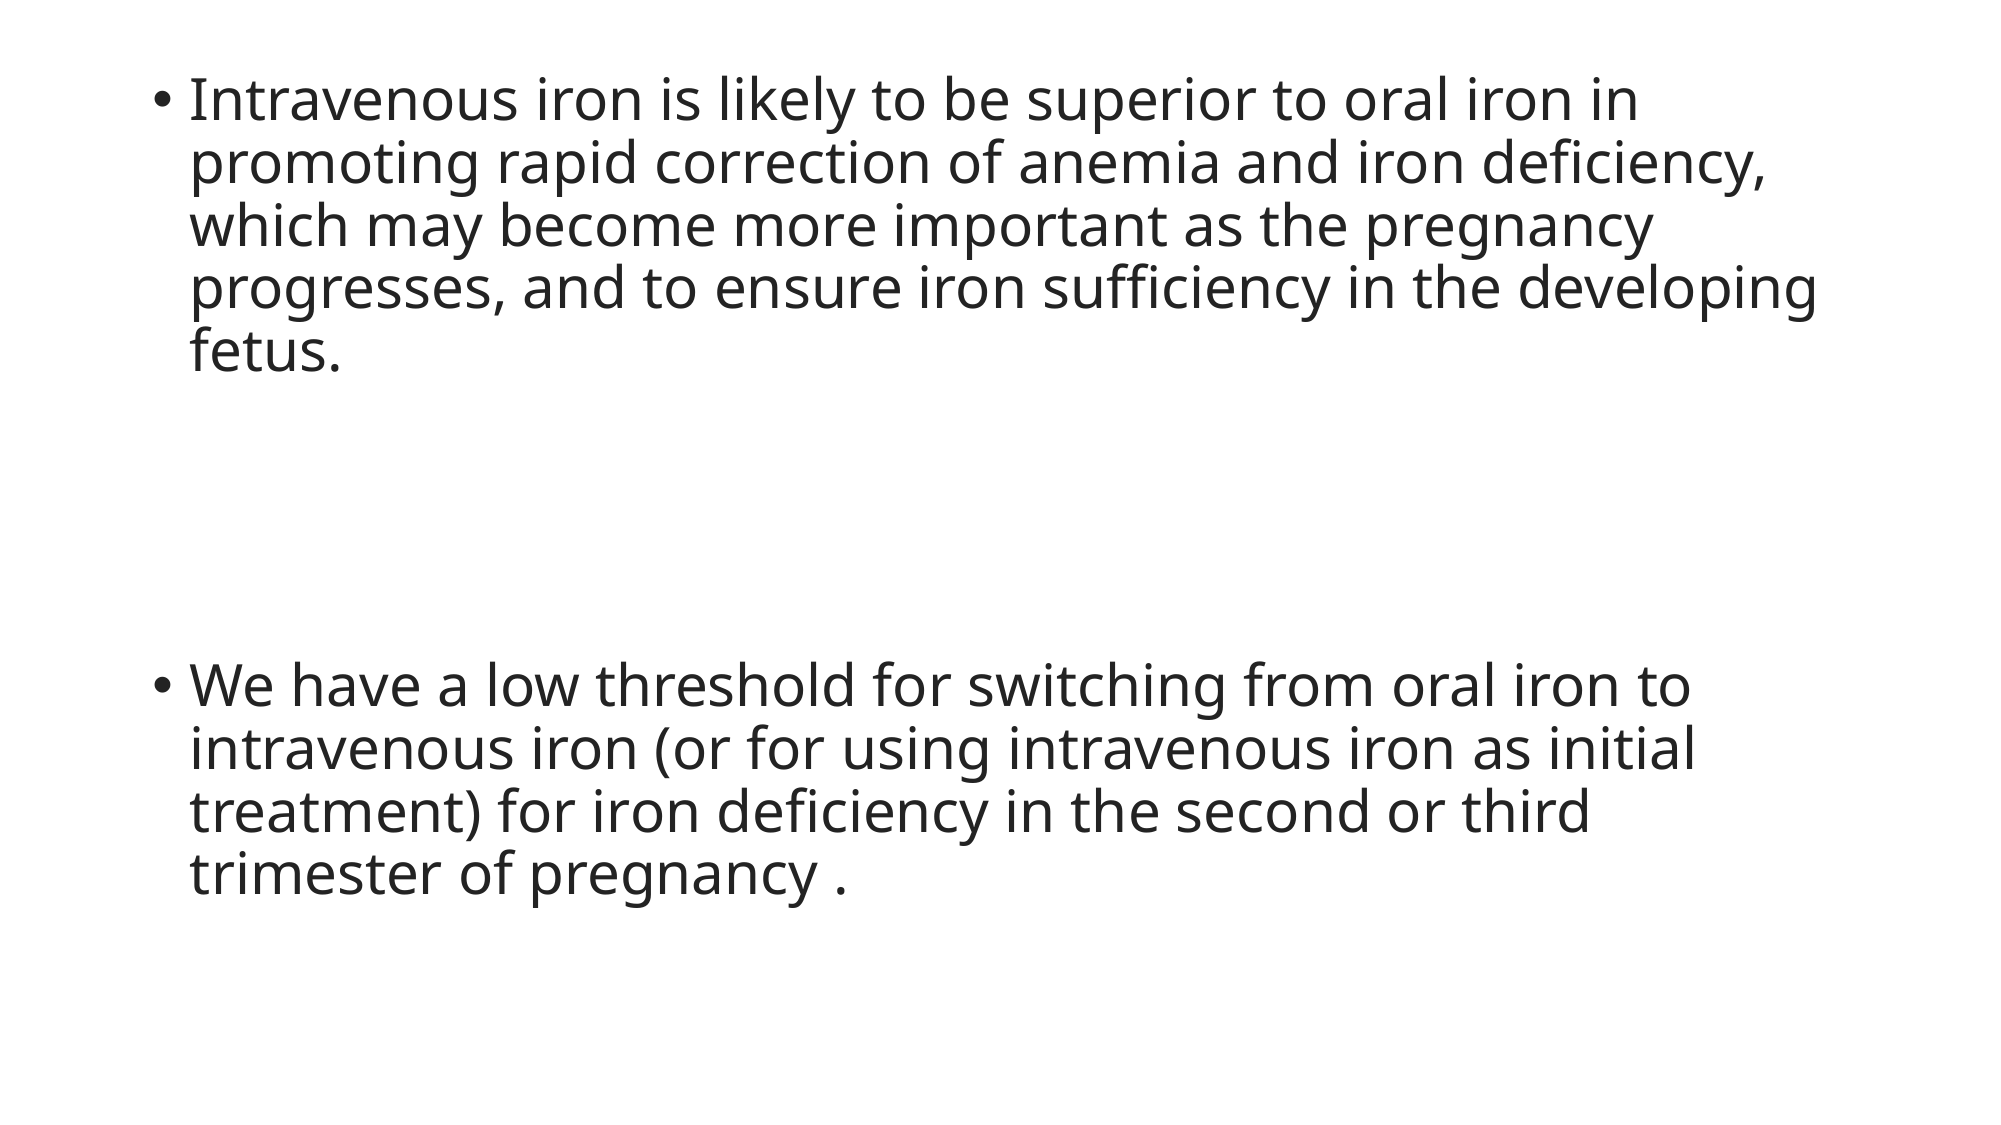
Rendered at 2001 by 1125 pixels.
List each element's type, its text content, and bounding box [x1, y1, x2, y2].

list Intravenous iron is likely to be superior to oral iron in promoting rapid correction of anemia and iron deficiency, which may become more important as the pregnancy progresses, and to ensure iron sufficiency in the developing fetus. We have a low threshold for switching from oral iron to intravenous iron (or for using intravenous iron as initial treatment) for iron deficiency in the second or third trimester of pregnancy . [137, 62, 1863, 1014]
